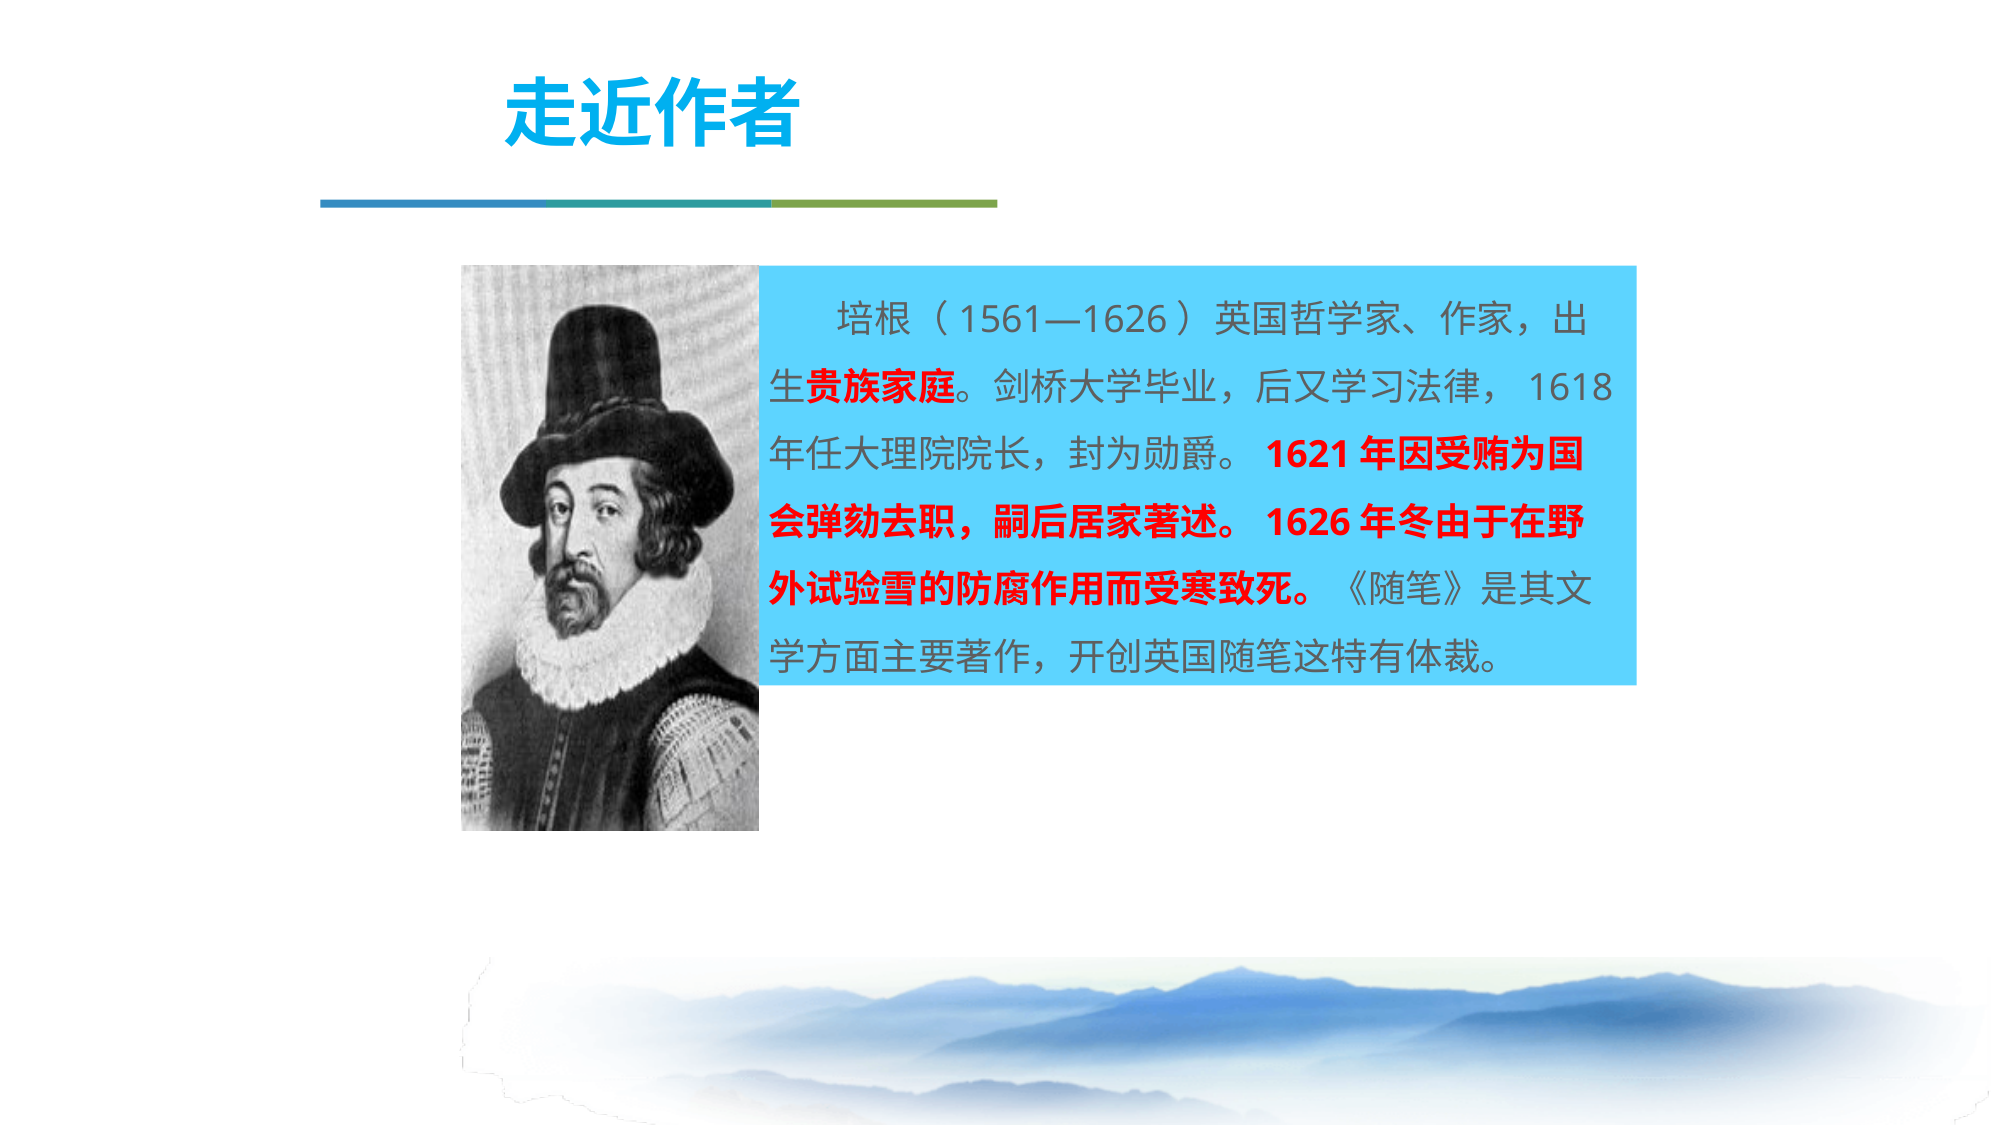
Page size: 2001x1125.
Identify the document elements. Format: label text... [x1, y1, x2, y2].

text_box [320, 199, 546, 208]
picture [459, 957, 1991, 1125]
text_box [546, 199, 771, 208]
text_box 培根（1561—1626）英国哲学家、作家，出生贵族家庭。剑桥大学毕业，后又学习法律，1618年任大理院院长，封为勋爵。1621年因受贿为国会弹劾去职，嗣后居家著述。1626年冬由于在野外试验雪的防腐作用而受寒致死。《随笔》是其文学方面主要著作，开创英国随笔这特有体裁。 [761, 265, 1637, 686]
text_box [771, 199, 998, 208]
picture [461, 265, 759, 832]
text_box 走近作者 [488, 57, 882, 163]
